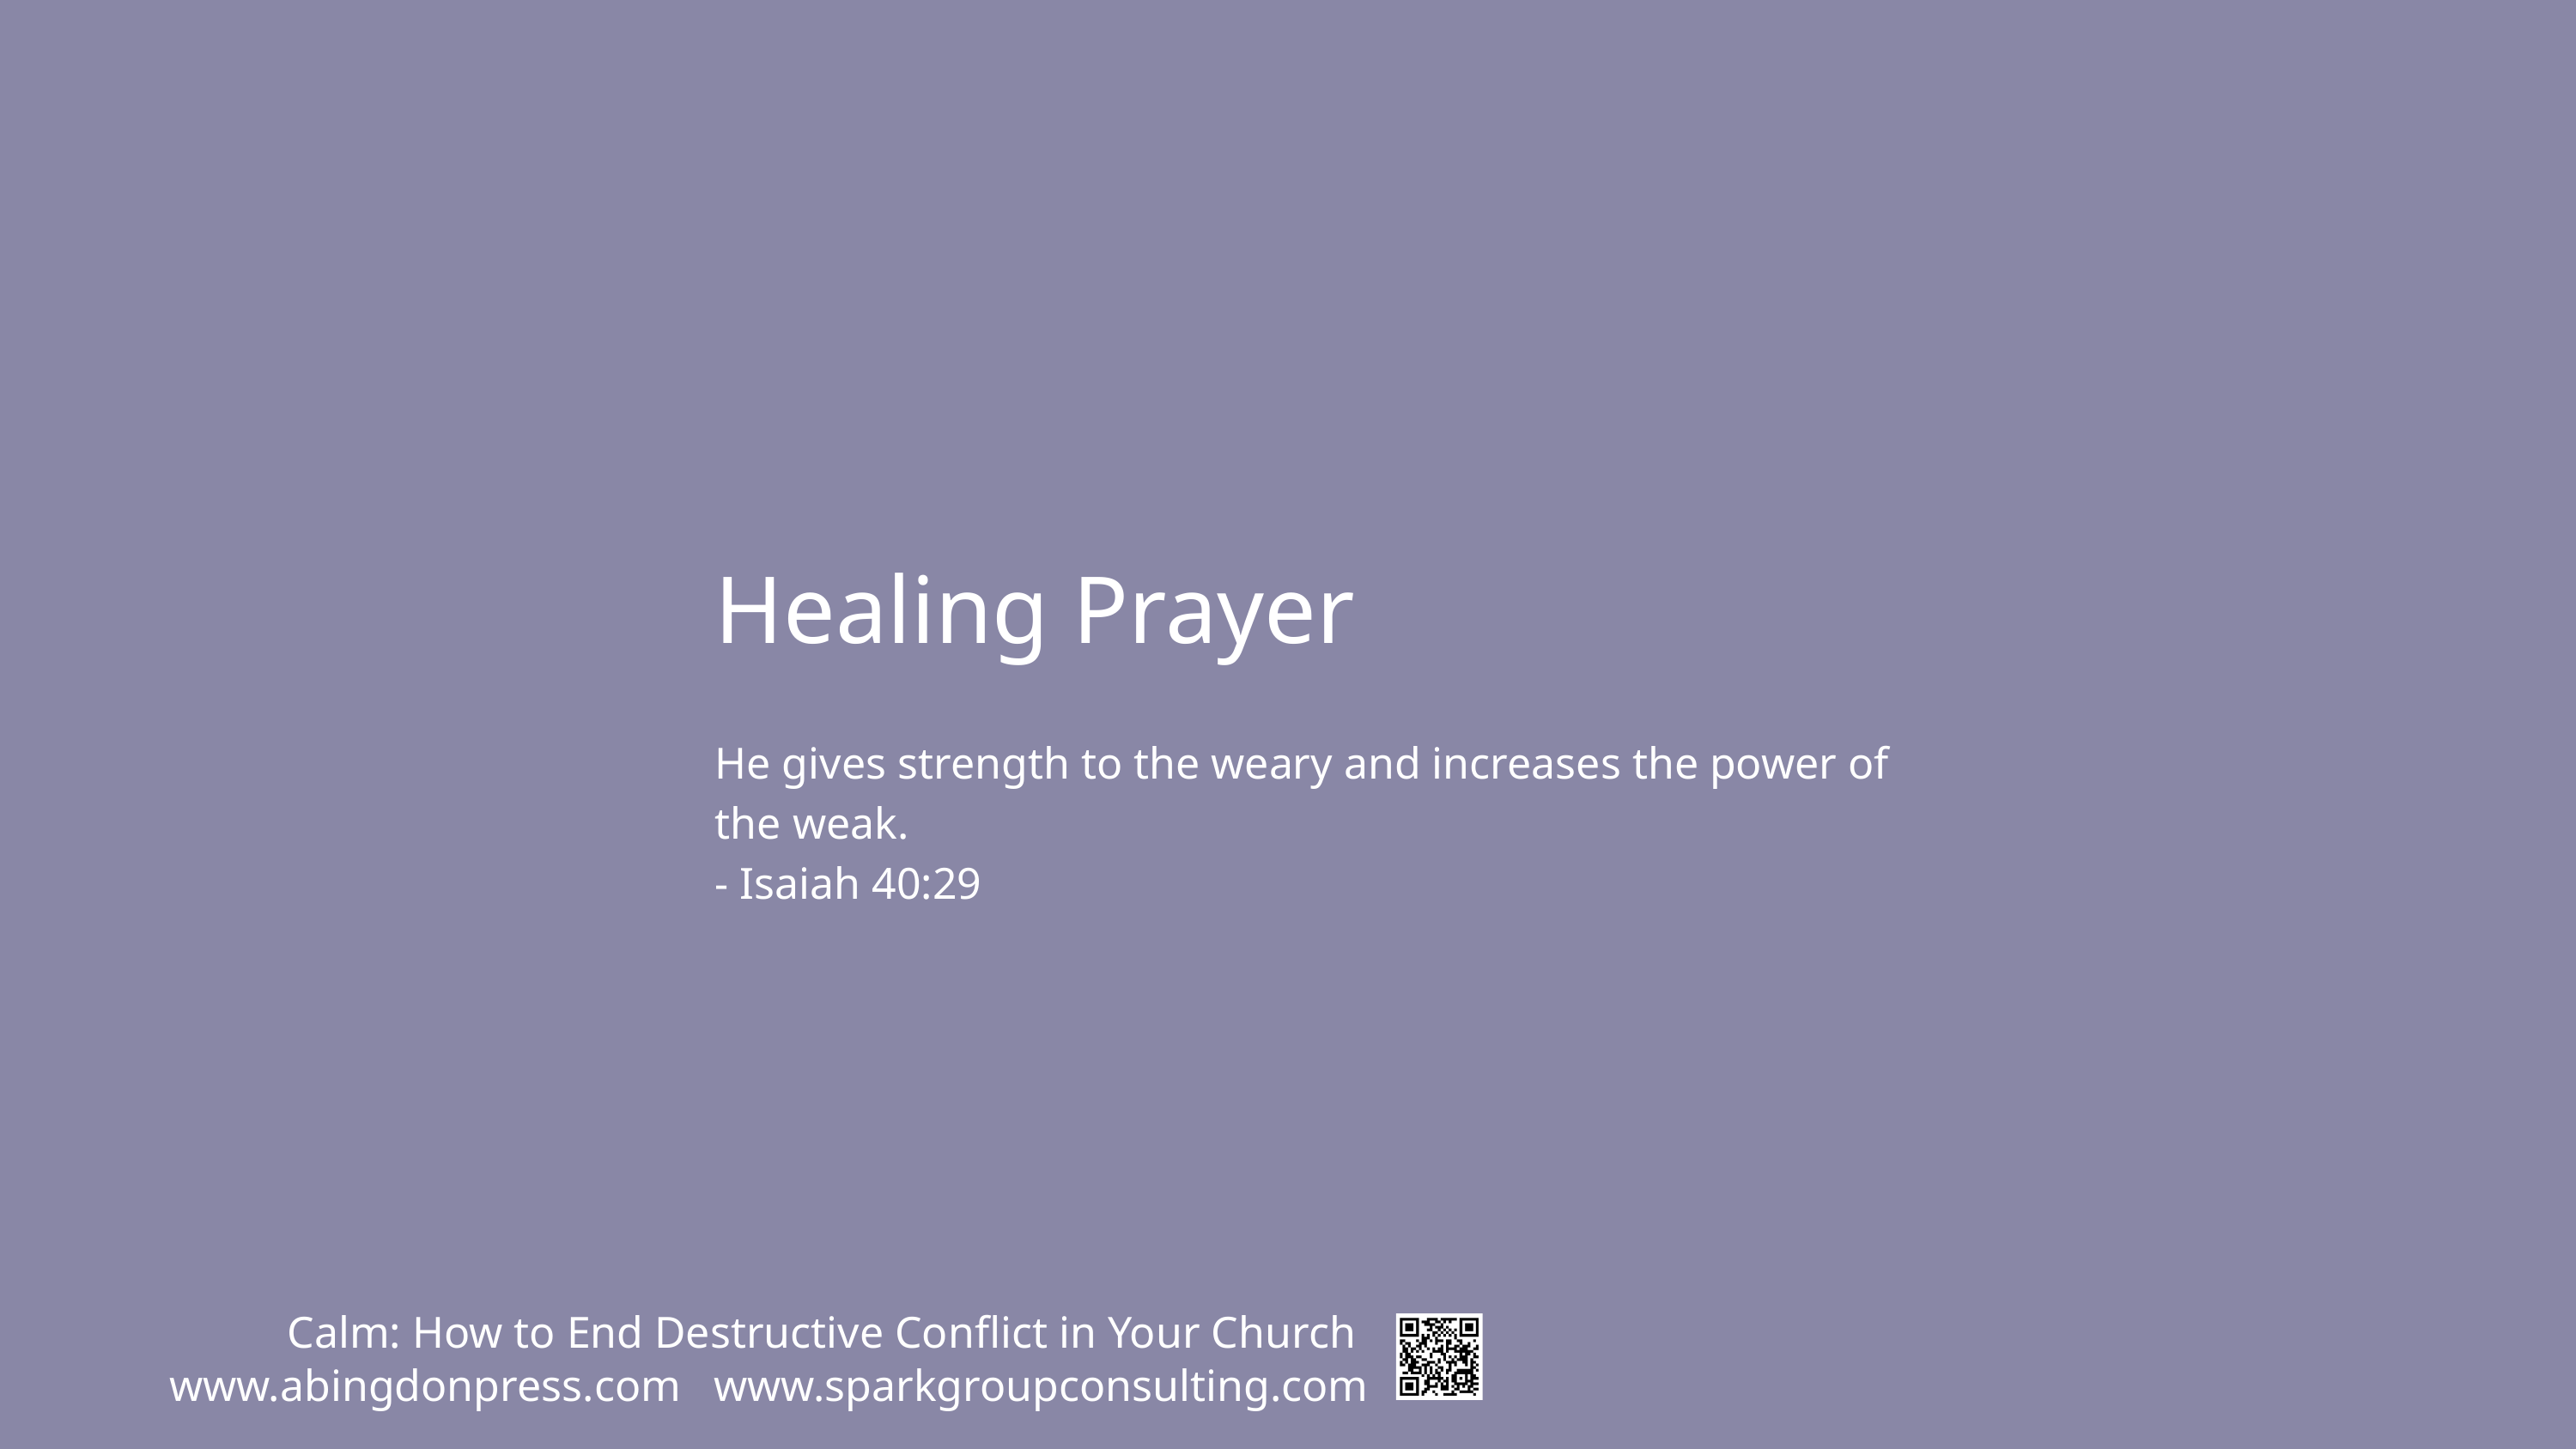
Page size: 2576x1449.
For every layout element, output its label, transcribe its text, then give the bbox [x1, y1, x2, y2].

text_box Healing Prayer [714, 532, 2024, 662]
text_box www.abingdonpress.com [169, 1357, 714, 1410]
text_box He gives strength to the weary and increases the power of the weak. - Isaiah 40:29 [714, 727, 2171, 908]
text_box www.sparkgroupconsulting.com [714, 1357, 1418, 1410]
text_box [1418, 1313, 1483, 1400]
text_box Calm: How to End Destructive Conflict in Your Church [169, 1296, 1475, 1357]
